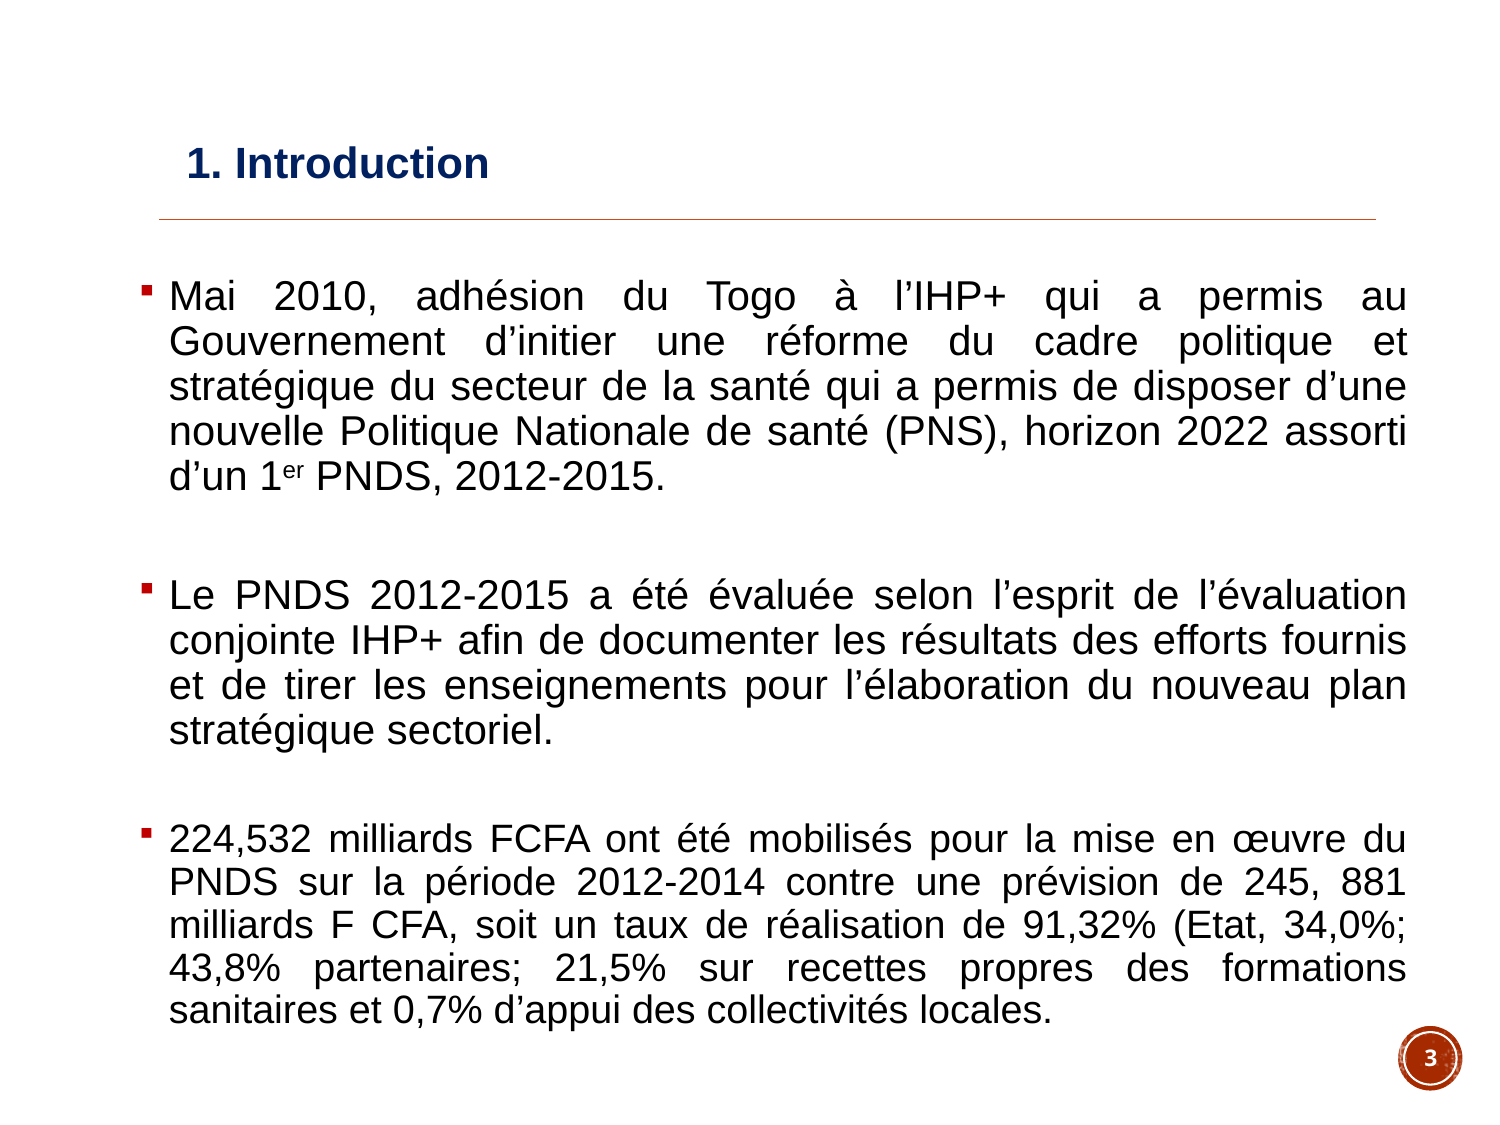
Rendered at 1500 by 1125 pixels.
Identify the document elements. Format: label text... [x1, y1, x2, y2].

title 1. Introduction [171, 114, 1376, 220]
slide_number 3 [1391, 1028, 1471, 1089]
list Mai 2010, adhésion du Togo à l’IHP+ qui a permis au Gouvernement d’initier une réforme du cadre politique et stratégique du secteur de la santé qui a permis de disposer d’une nouvelle Politique Nationale de santé (PNS), horizon 2022 assorti d’un 1er PNDS, 2012-2015. Le PNDS 2012-2015 a été évaluée selon l’esprit de l’évaluation conjointe IHP+ afin de documenter les résultats des efforts fournis et de tirer les enseignements pour l’élaboration du nouveau plan stratégique sectoriel. 224,532 milliards FCFA ont été mobilisés pour la mise en œuvre du PNDS sur la période 2012-2014 contre une prévision de 245, 881 milliards F CFA, soit un taux de réalisation de 91,32% (Etat, 34,0%; 43,8% partenaires; 21,5% sur recettes propres des formations sanitaires et 0,7% d’appui des collectivités locales. [123, 267, 1424, 1054]
